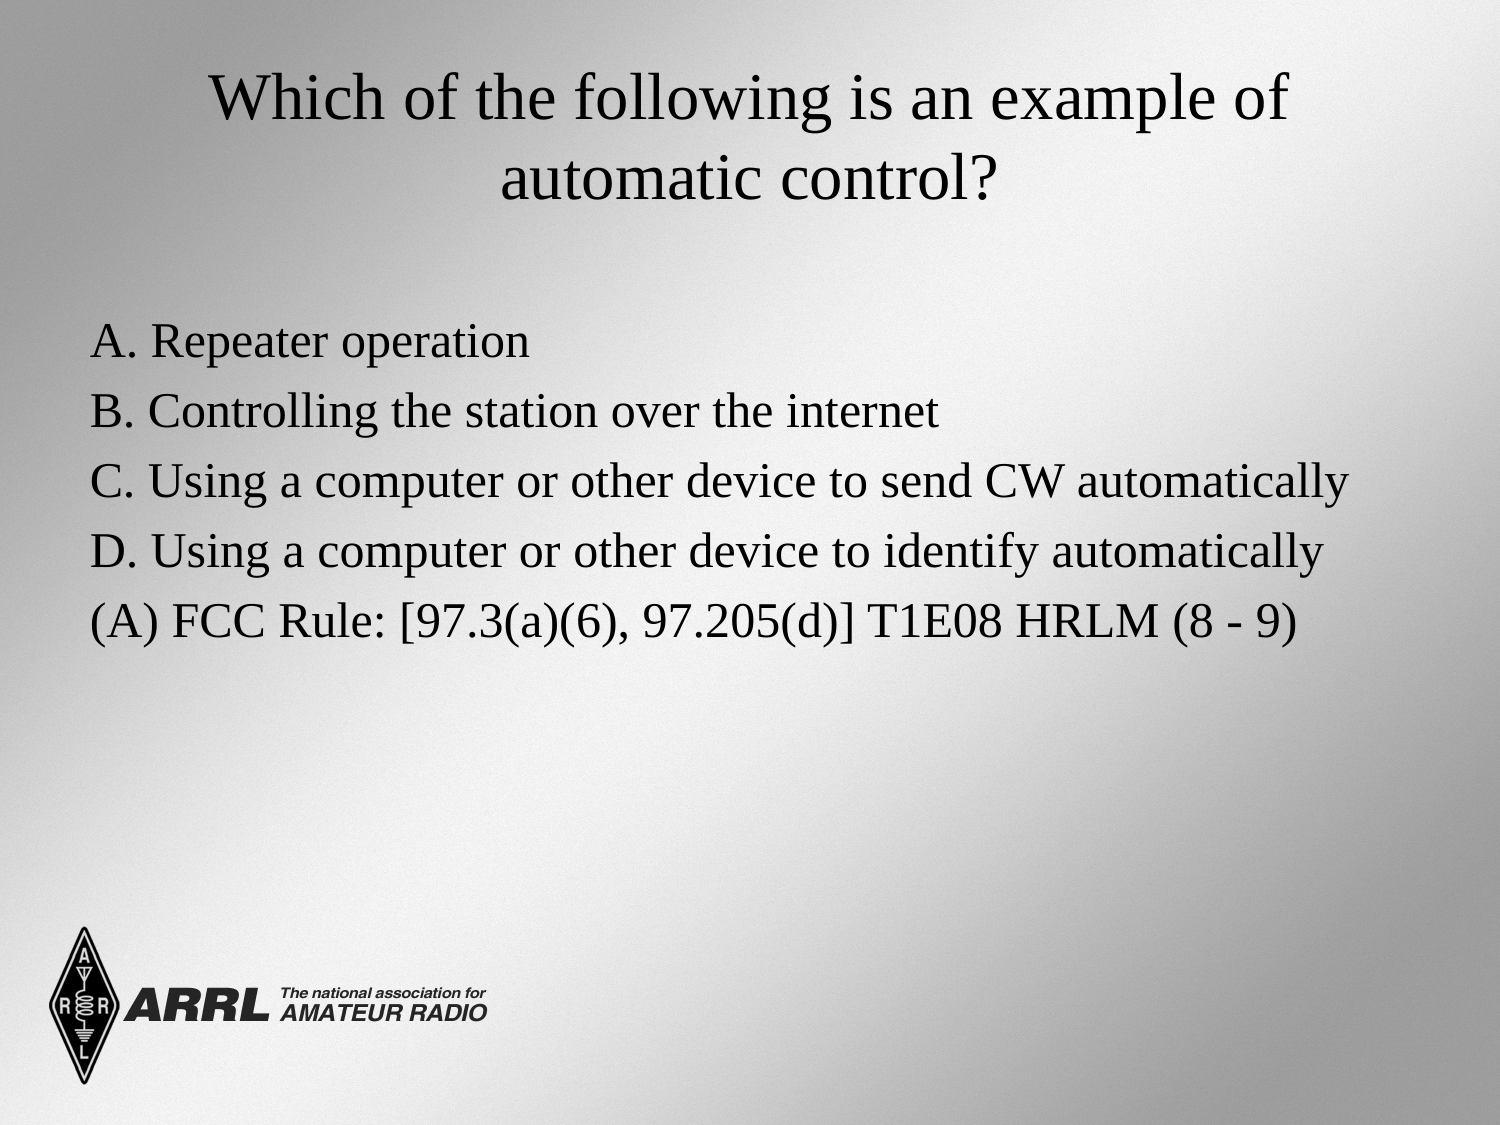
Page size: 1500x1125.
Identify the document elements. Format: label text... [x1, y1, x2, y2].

title Which of the following is an example of automatic control? [75, 45, 1425, 233]
list A. Repeater operation B. Controlling the station over the internet C. Using a computer or other device to send CW automatically D. Using a computer or other device to identify automatically (A) FCC Rule: [97.3(a)(6), 97.205(d)] T1E08 HRLM (8 - 9) [75, 299, 1425, 1005]
picture [0, 0, 1500, 1125]
